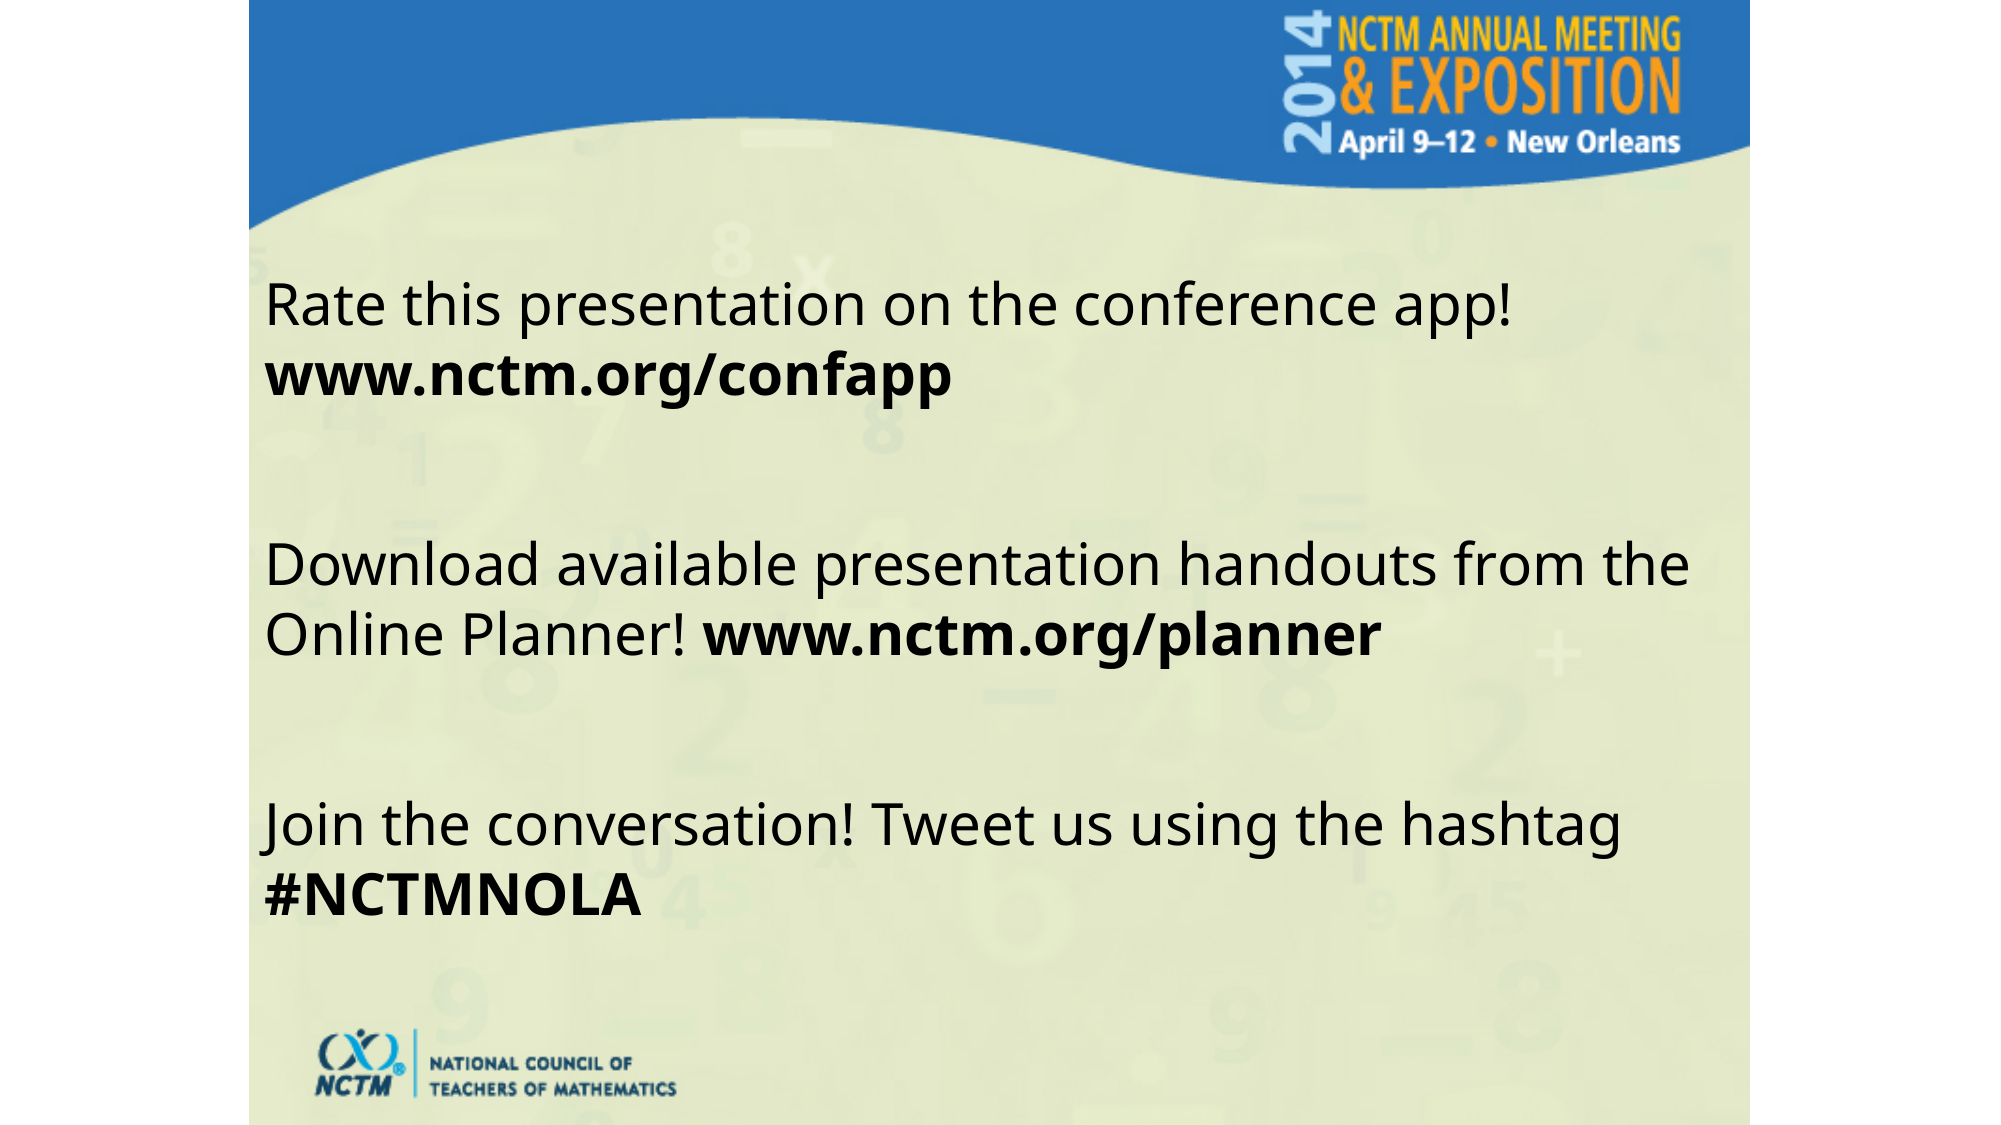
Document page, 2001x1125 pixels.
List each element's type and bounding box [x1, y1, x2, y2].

picture [249, 0, 1751, 1125]
